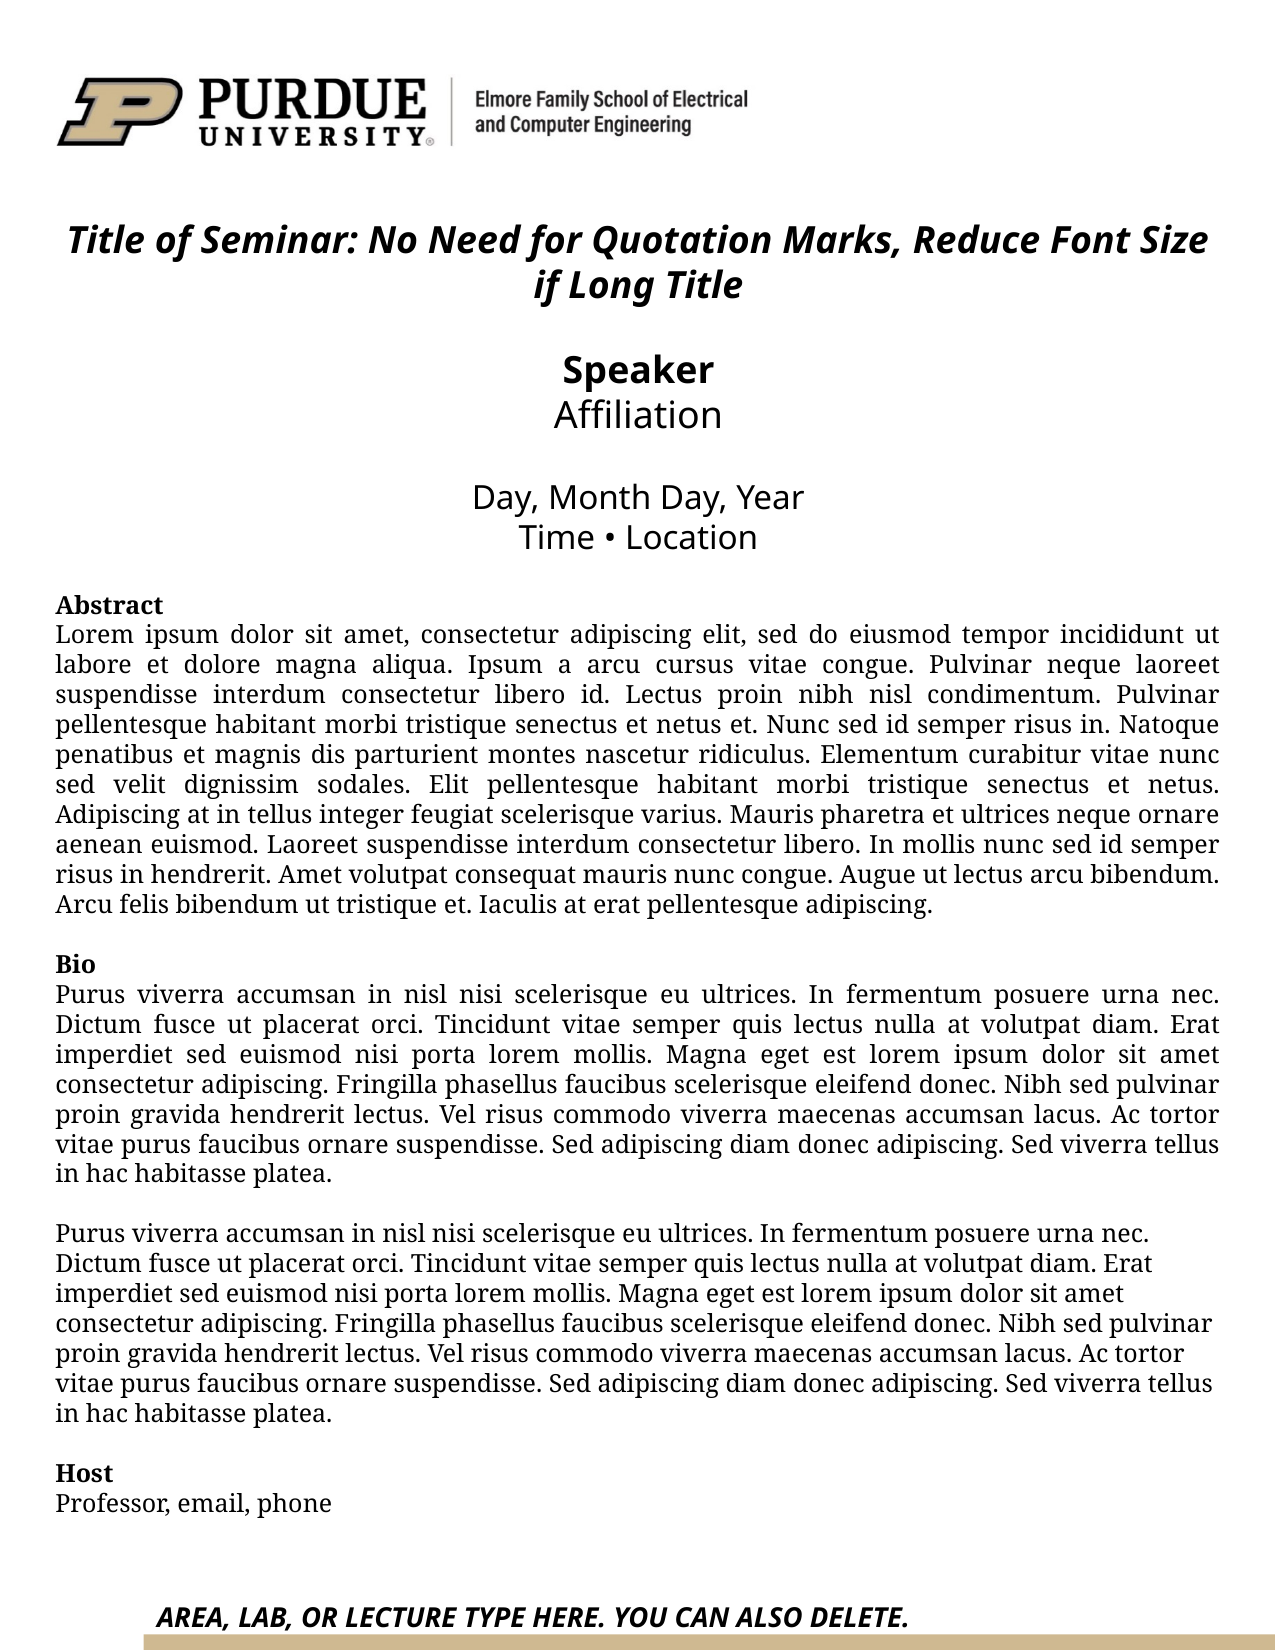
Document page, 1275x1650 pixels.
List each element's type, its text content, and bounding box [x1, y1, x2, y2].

text_box Title of Seminar: No Need for Quotation Marks, Reduce Font Size if Long Title Speaker Affiliation Day, Month Day, Year Time • Location Abstract Lorem ipsum dolor sit amet, consectetur adipiscing elit, sed do eiusmod tempor incididunt ut labore et dolore magna aliqua. Ipsum a arcu cursus vitae congue. Pulvinar neque laoreet suspendisse interdum consectetur libero id. Lectus proin nibh nisl condimentum. Pulvinar pellentesque habitant morbi tristique senectus et netus et. Nunc sed id semper risus in. Natoque penatibus et magnis dis parturient montes nascetur ridiculus. Elementum curabitur vitae nunc sed velit dignissim sodales. Elit pellentesque habitant morbi tristique senectus et netus. Adipiscing at in tellus integer feugiat scelerisque varius. Mauris pharetra et ultrices neque ornare aenean euismod. Laoreet suspendisse interdum consectetur libero. In mollis nunc sed id semper risus in hendrerit. Amet volutpat consequat mauris nunc congue. Augue ut lectus arcu bibendum. Arcu felis bibendum ut tristique et. Iaculis at erat pellentesque adipiscing. Bio Purus viverra accumsan in nisl nisi scelerisque eu ultrices. In fermentum posuere urna nec. Dictum fusce ut placerat orci. Tincidunt vitae semper quis lectus nulla at volutpat diam. Erat imperdiet sed euismod nisi porta lorem mollis. Magna eget est lorem ipsum dolor sit amet consectetur adipiscing. Fringilla phasellus faucibus scelerisque eleifend donec. Nibh sed pulvinar proin gravida hendrerit lectus. Vel risus commodo viverra maecenas accumsan lacus. Ac tortor vitae purus faucibus ornare suspendisse. Sed adipiscing diam donec adipiscing. Sed viverra tellus in hac habitasse platea. Purus viverra accumsan in nisl nisi scelerisque eu ultrices. In fermentum posuere urna nec. Dictum fusce ut placerat orci. Tincidunt vitae semper quis lectus nulla at volutpat diam. Erat imperdiet sed euismod nisi porta lorem mollis. Magna eget est lorem ipsum dolor sit amet consectetur adipiscing. Fringilla phasellus faucibus scelerisque eleifend donec. Nibh sed pulvinar proin gravida hendrerit lectus. Vel risus commodo viverra maecenas accumsan lacus. Ac tortor vitae purus faucibus ornare suspendisse. Sed adipiscing diam donec adipiscing. Sed viverra tellus in hac habitasse platea. Host Professor, email, phone [40, 209, 1237, 1555]
picture [56, 74, 758, 150]
text_box AREA, LAB, OR LECTURE TYPE HERE. YOU CAN ALSO DELETE. [157, 1594, 1064, 1639]
